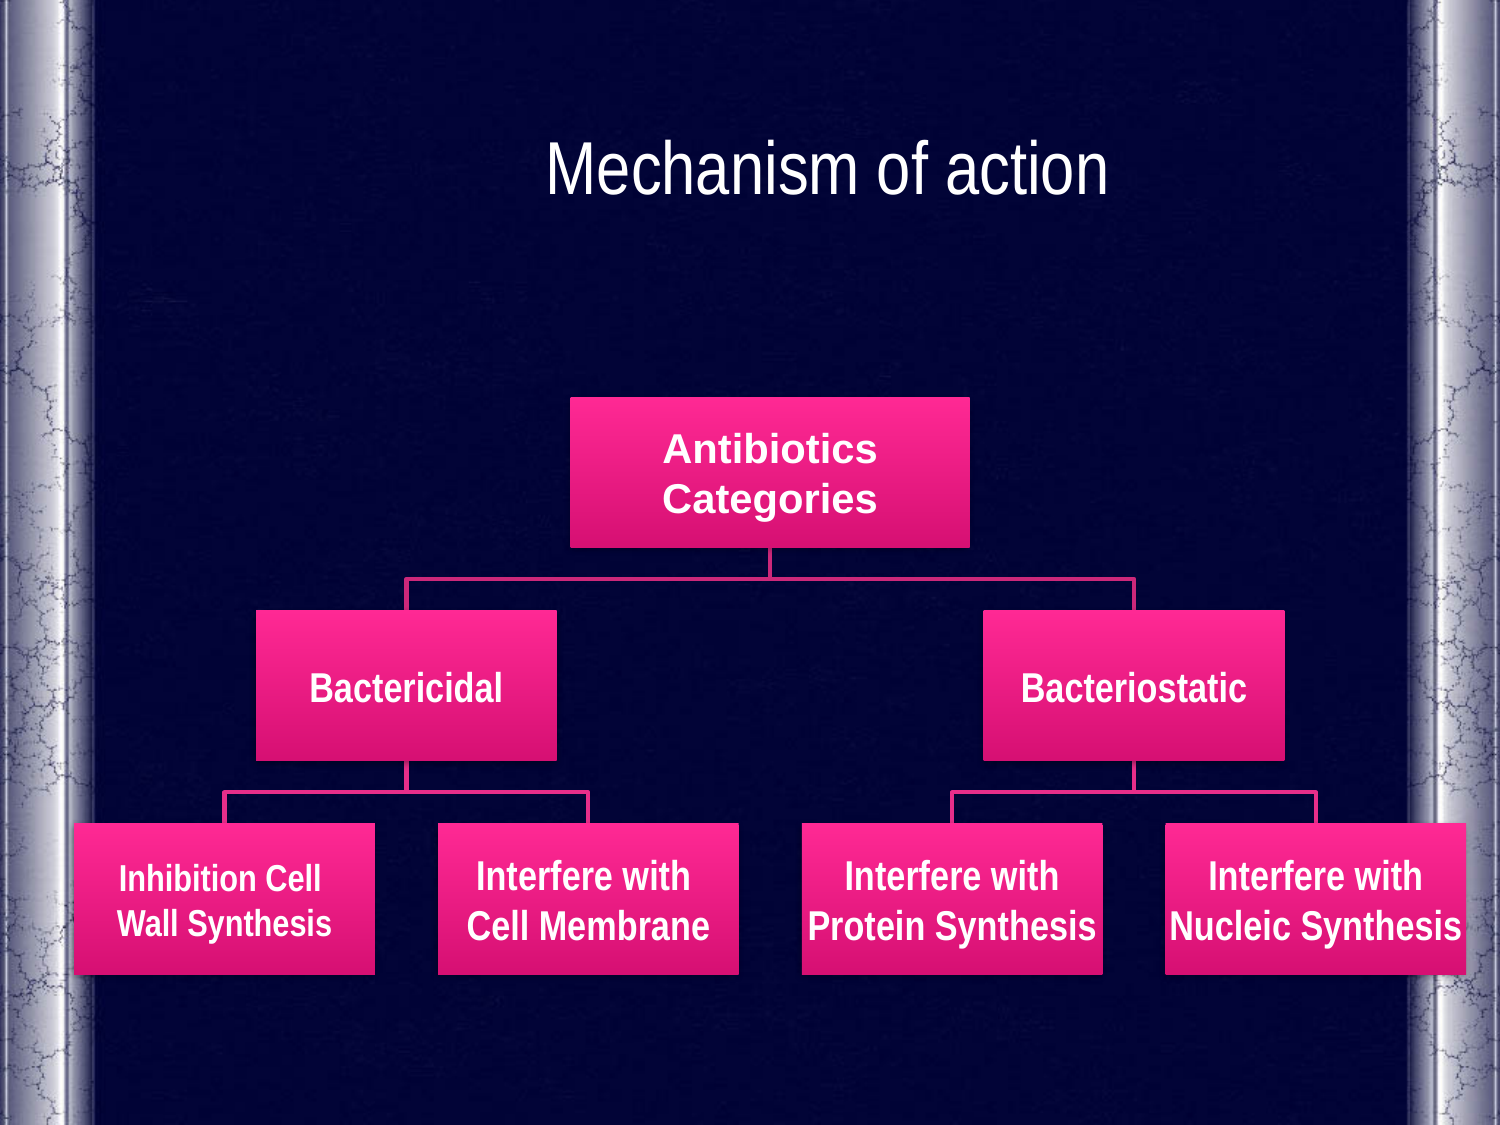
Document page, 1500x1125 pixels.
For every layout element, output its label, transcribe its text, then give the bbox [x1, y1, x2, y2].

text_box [73, 264, 1468, 1108]
text_box Mechanism of action [530, 111, 1125, 217]
picture [0, 0, 1500, 1125]
